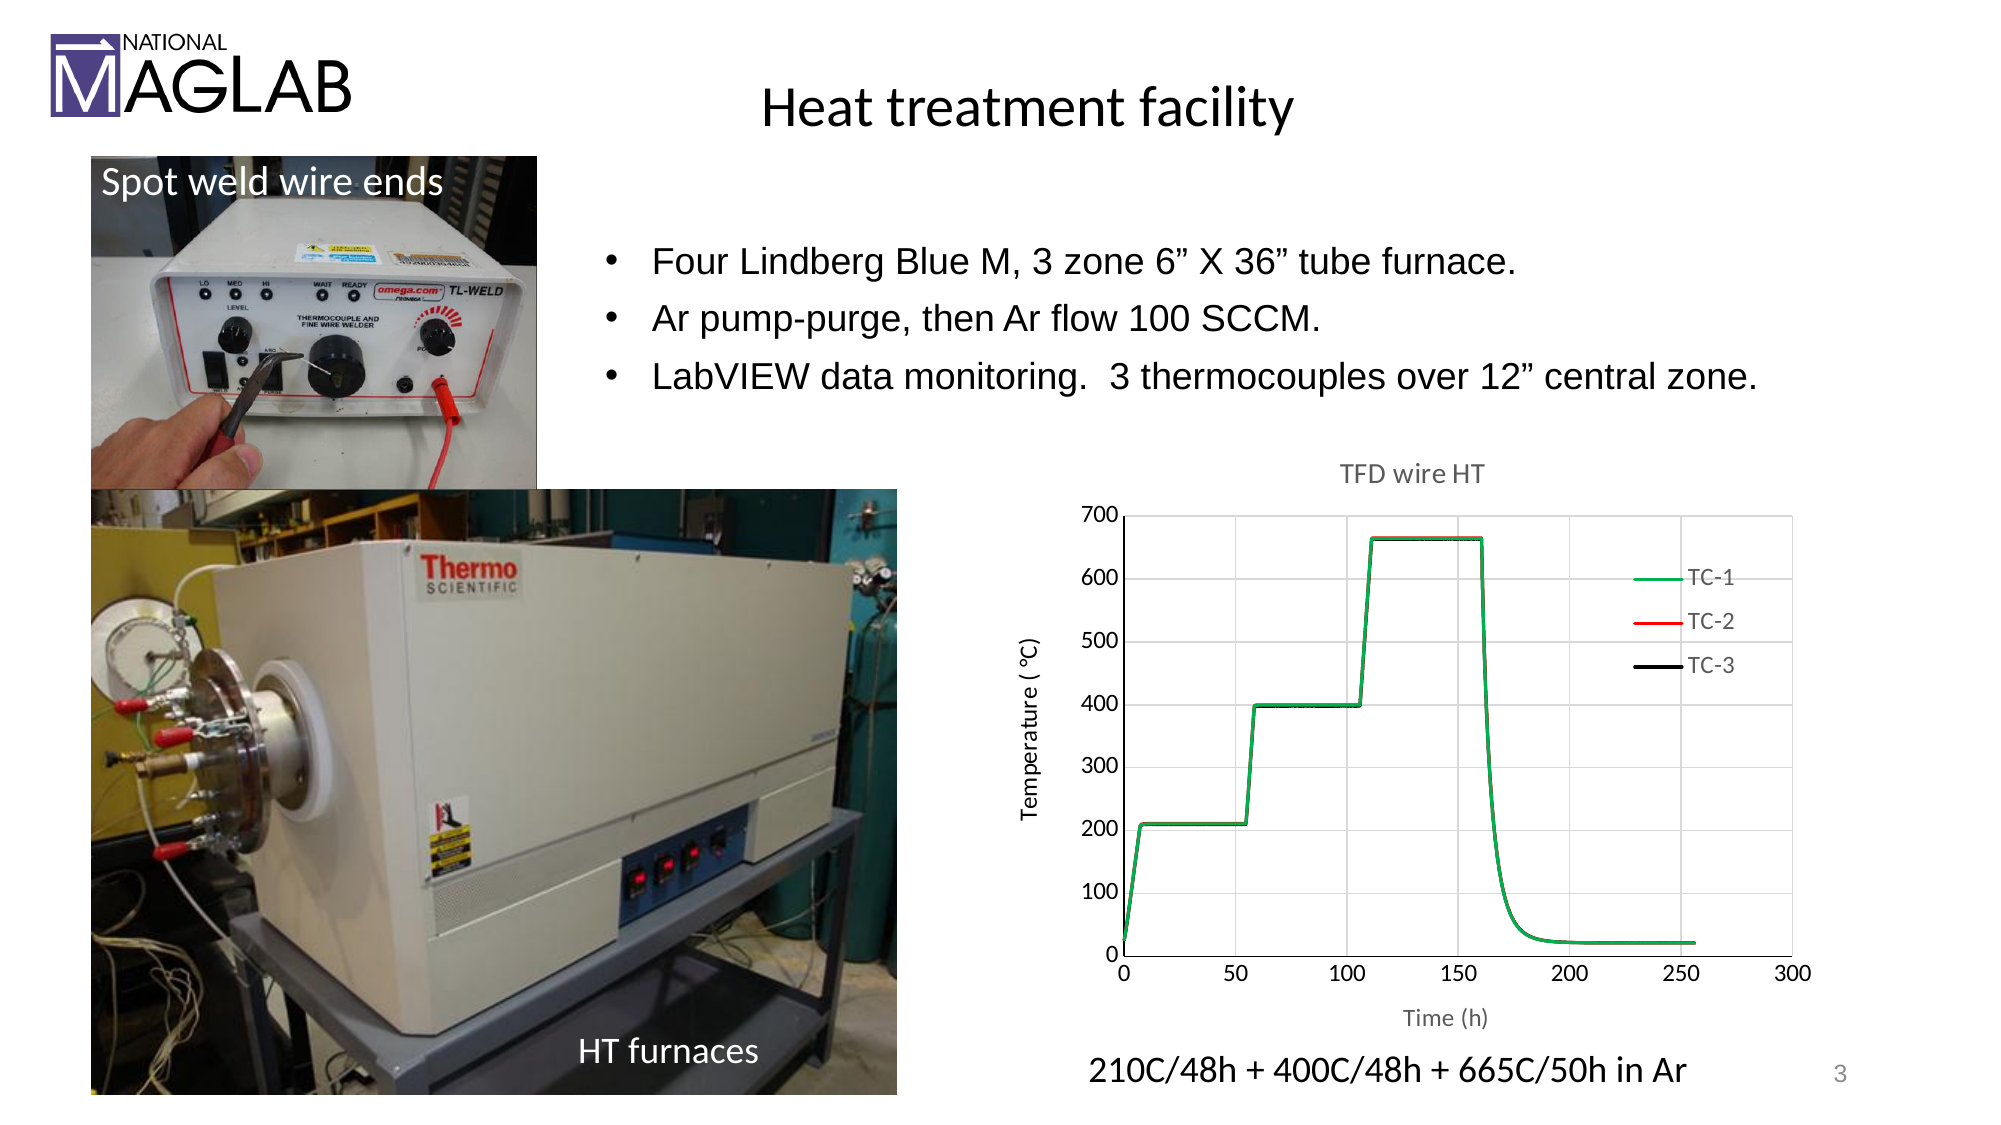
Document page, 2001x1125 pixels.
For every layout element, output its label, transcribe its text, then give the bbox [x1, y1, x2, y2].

slide_number 3 [1412, 1042, 1863, 1103]
chart [995, 432, 1830, 1064]
text_box 210C/48h + 400C/48h + 665C/50h in Ar [1028, 1064, 1757, 1098]
text_box Heat treatment facility [446, 61, 1610, 146]
text_box Spot weld wire ends [86, 145, 495, 211]
picture [39, 20, 365, 131]
picture [91, 156, 897, 1095]
text_box Four Lindberg Blue M, 3 zone 6” X 36” tube furnace. Ar pump-purge, then Ar flow 100 SCCM. LabVIEW data monitoring. 3 thermocouples over 12” central zone. [590, 229, 1914, 404]
